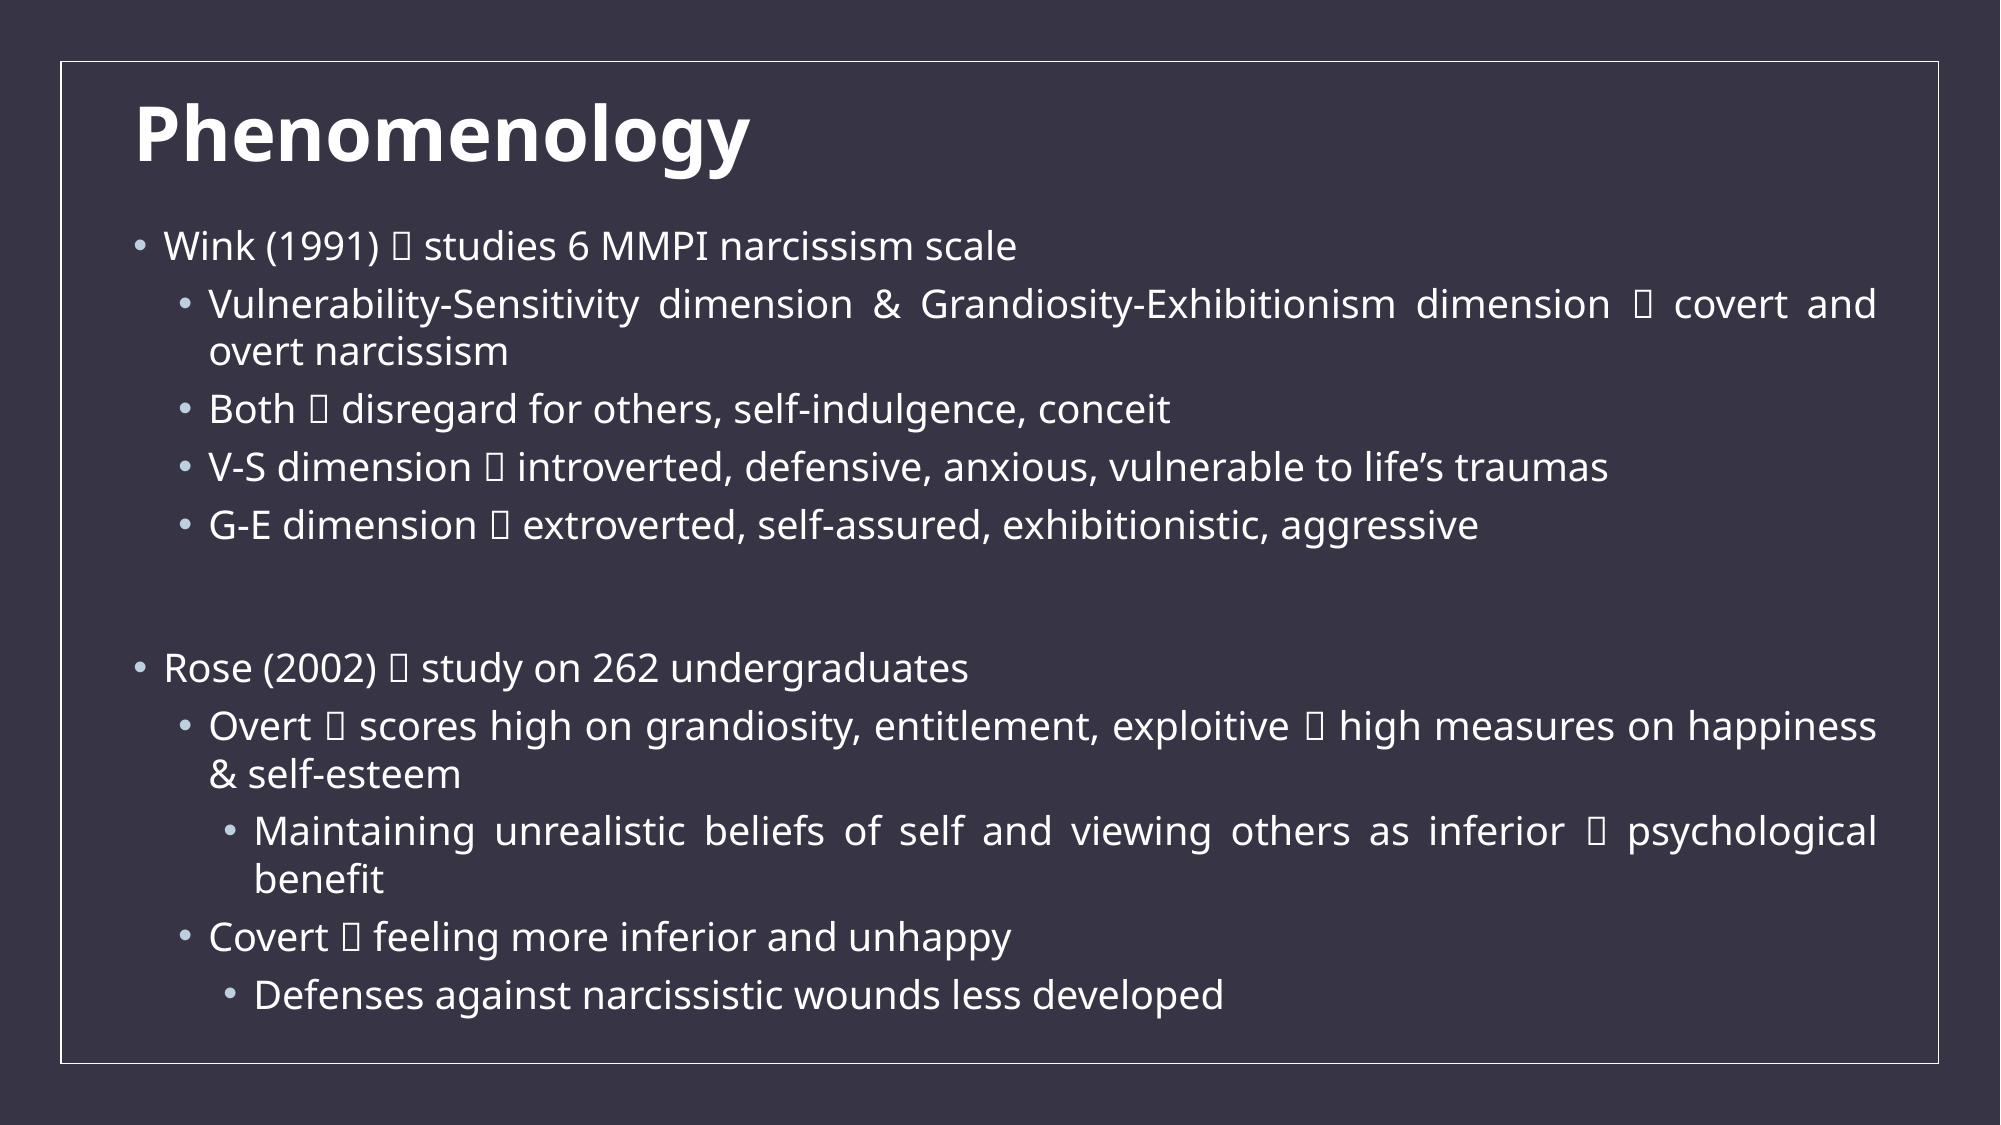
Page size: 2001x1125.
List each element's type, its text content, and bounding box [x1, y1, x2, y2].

list Wink (1991)  studies 6 MMPI narcissism scale Vulnerability-Sensitivity dimension & Grandiosity-Exhibitionism dimension  covert and overt narcissism Both  disregard for others, self-indulgence, conceit V-S dimension  introverted, defensive, anxious, vulnerable to life’s traumas G-E dimension  extroverted, self-assured, exhibitionistic, aggressive Rose (2002)  study on 262 undergraduates Overt  scores high on grandiosity, entitlement, exploitive  high measures on happiness & self-esteem Maintaining unrealistic beliefs of self and viewing others as inferior  psychological benefit Covert  feeling more inferior and unhappy Defenses against narcissistic wounds less developed [118, 213, 1893, 1050]
title Phenomenology [118, 88, 1769, 186]
